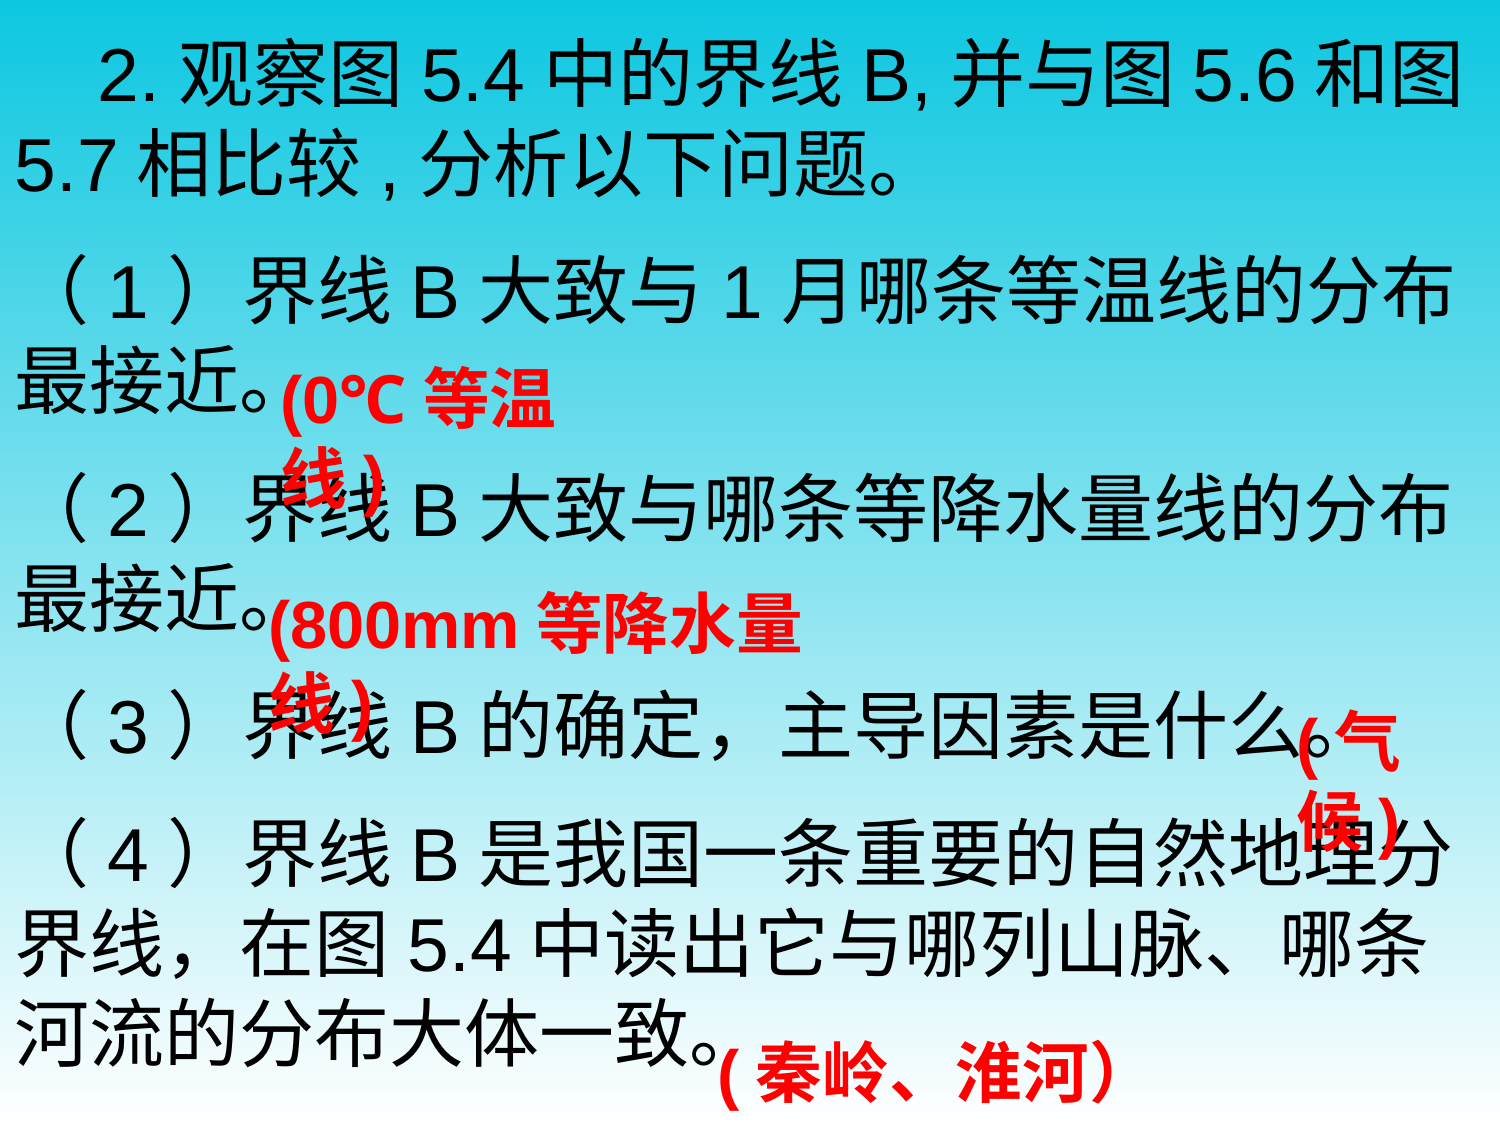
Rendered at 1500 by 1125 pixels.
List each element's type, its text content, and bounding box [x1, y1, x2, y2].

text_box (秦岭、淮河） [702, 1023, 1447, 1118]
text_box (气候) [1281, 692, 1500, 867]
text_box (0℃等温线) [265, 349, 656, 525]
text_box 2.观察图5.4中的界线B,并与图5.6和图5.7相比较,分析以下问题。 （1）界线B大致与1月哪条等温线的分布最接近。 （2）界线B大致与哪条等降水量线的分布最接近。 （3）界线B的确定，主导因素是什么。 （4）界线B是我国一条重要的自然地理分界线，在图5.4中读出它与哪列山脉、哪条河流的分布大体一致。 [0, 19, 1500, 1125]
text_box (800mm等降水量线) [253, 574, 892, 749]
